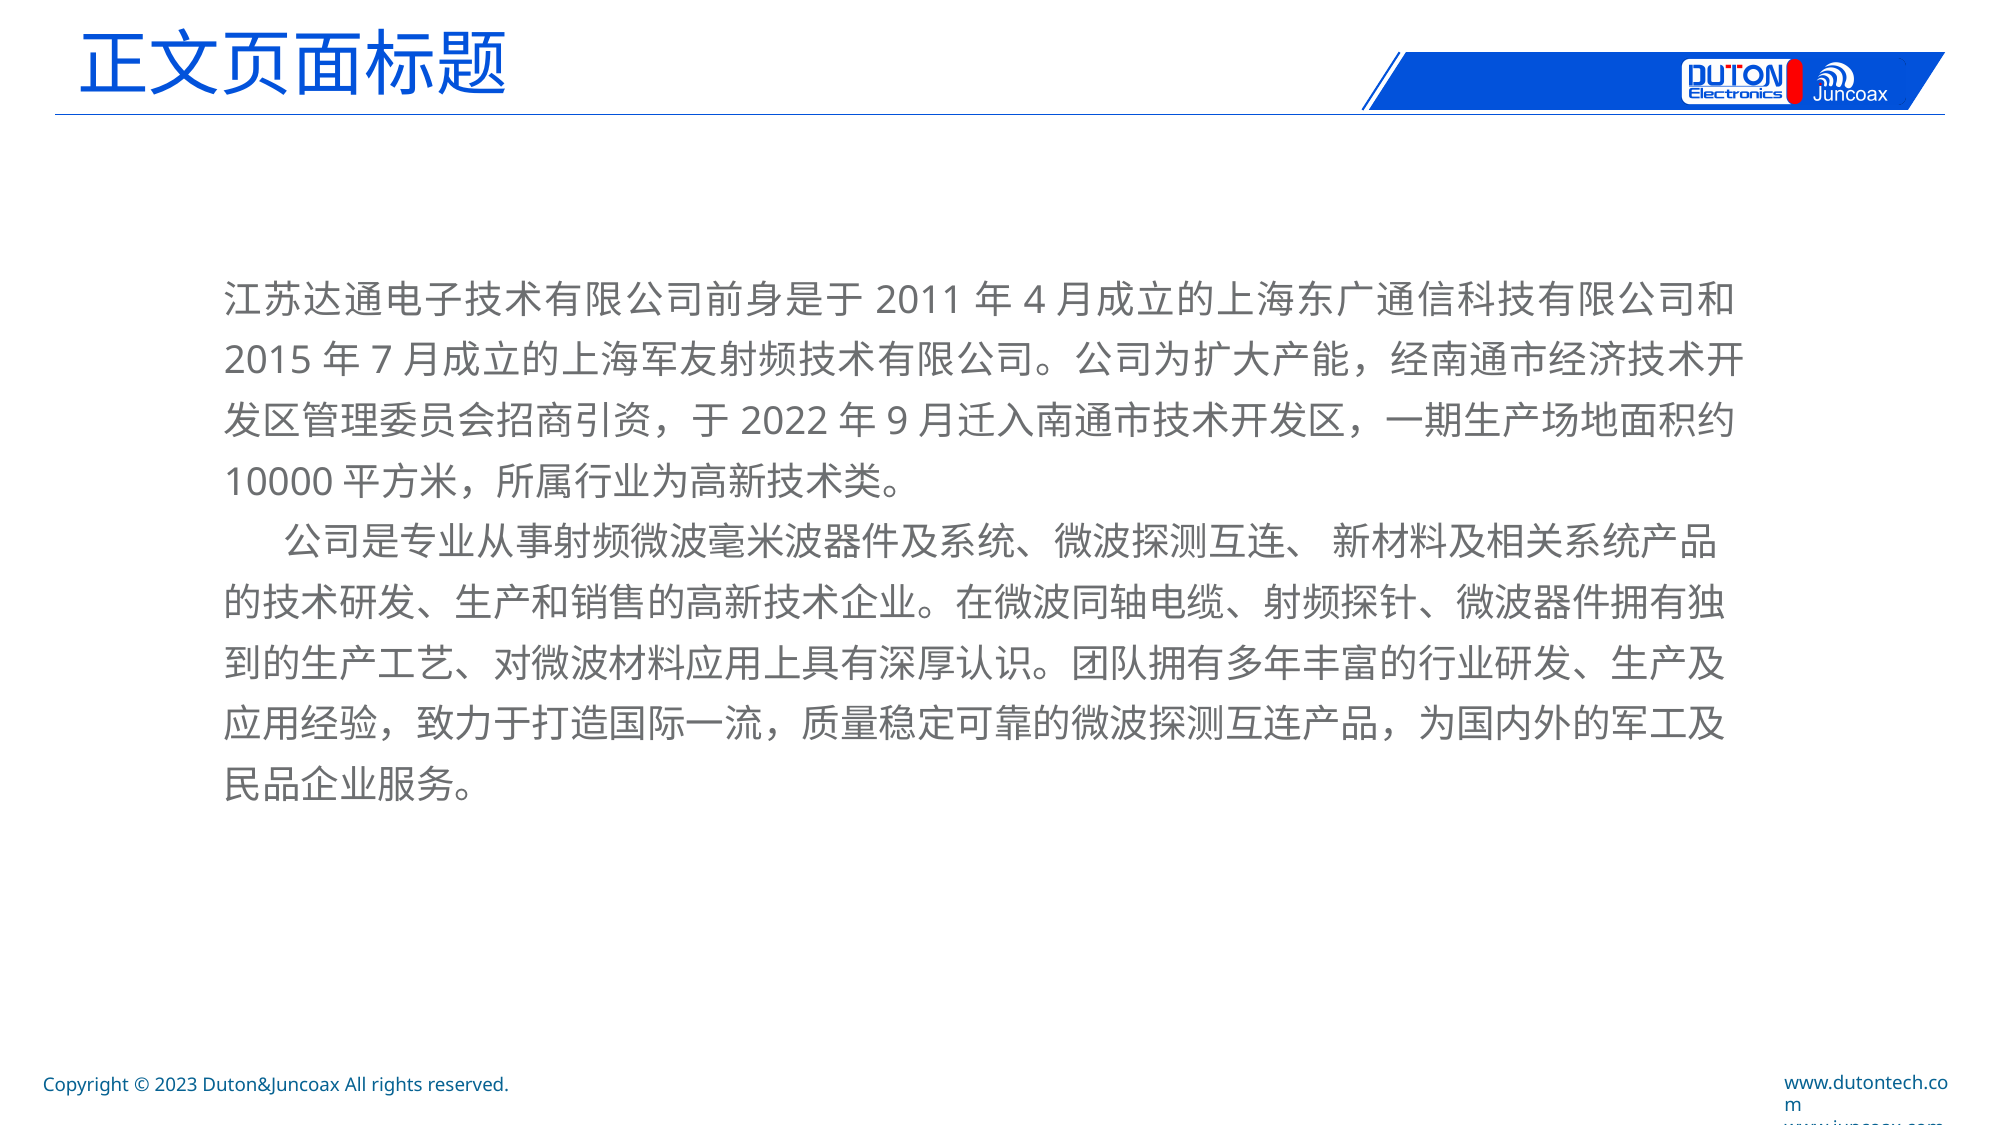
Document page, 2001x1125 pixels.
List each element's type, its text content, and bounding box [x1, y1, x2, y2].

text_box 江苏达通电子技术有限公司前身是于2011年4月成立的上海东广通信科技有限公司和2015年7月成立的上海军友射频技术有限公司。公司为扩大产能，经南通市经济技术开发区管理委员会招商引资，于2022年9月迁入南通市技术开发区，一期生产场地面积约10000平方米，所属行业为高新技术类。 公司是专业从事射频微波毫米波器件及系统、微波探测互连、 新材料及相关系统产品的技术研发、生产和销售的高新技术企业。在微波同轴电缆、射频探针、微波器件拥有独到的生产工艺、对微波材料应用上具有深厚认识。团队拥有多年丰富的行业研发、生产及应用经验，致力于打造国际一流，质量稳定可靠的微波探测互连产品，为国内外的军工及民品企业服务。 [208, 252, 1761, 814]
picture [1681, 58, 1906, 105]
picture [135, 1077, 149, 1091]
text_box 正文页面标题 [62, 24, 794, 112]
